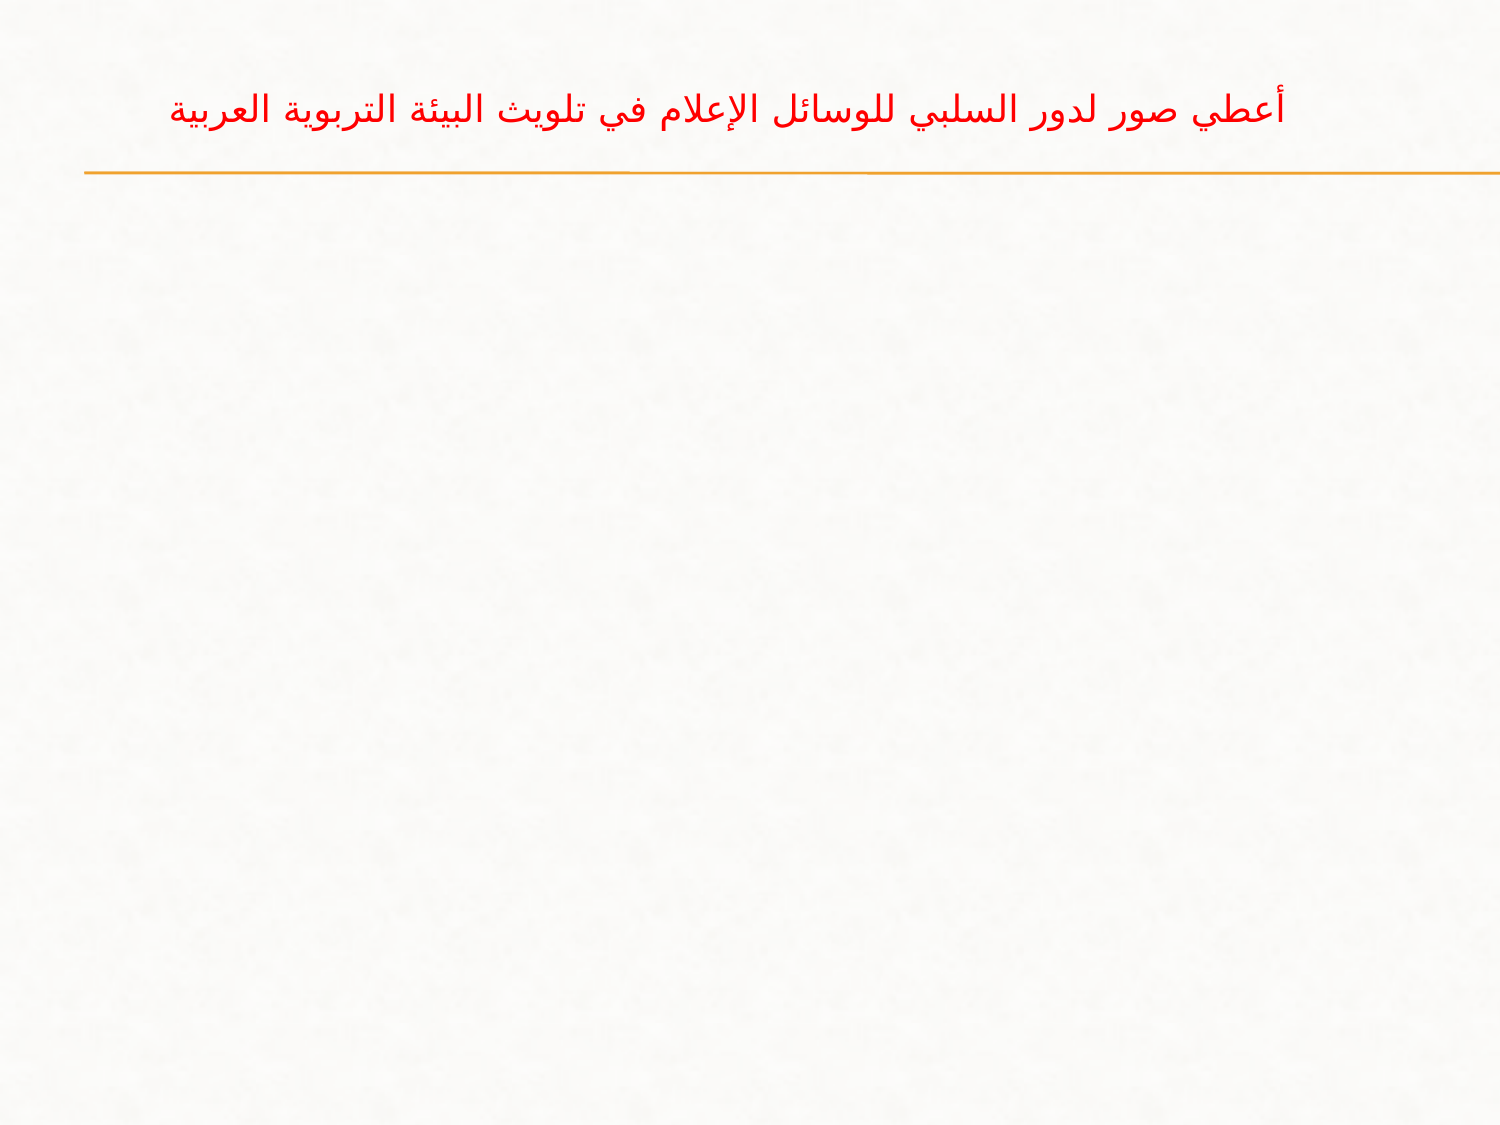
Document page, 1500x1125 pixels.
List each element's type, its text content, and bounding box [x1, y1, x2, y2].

text_box أعطي صور لدور السلبي للوسائل الإعلام في تلويث البيئة التربوية العربية [141, 78, 1302, 138]
